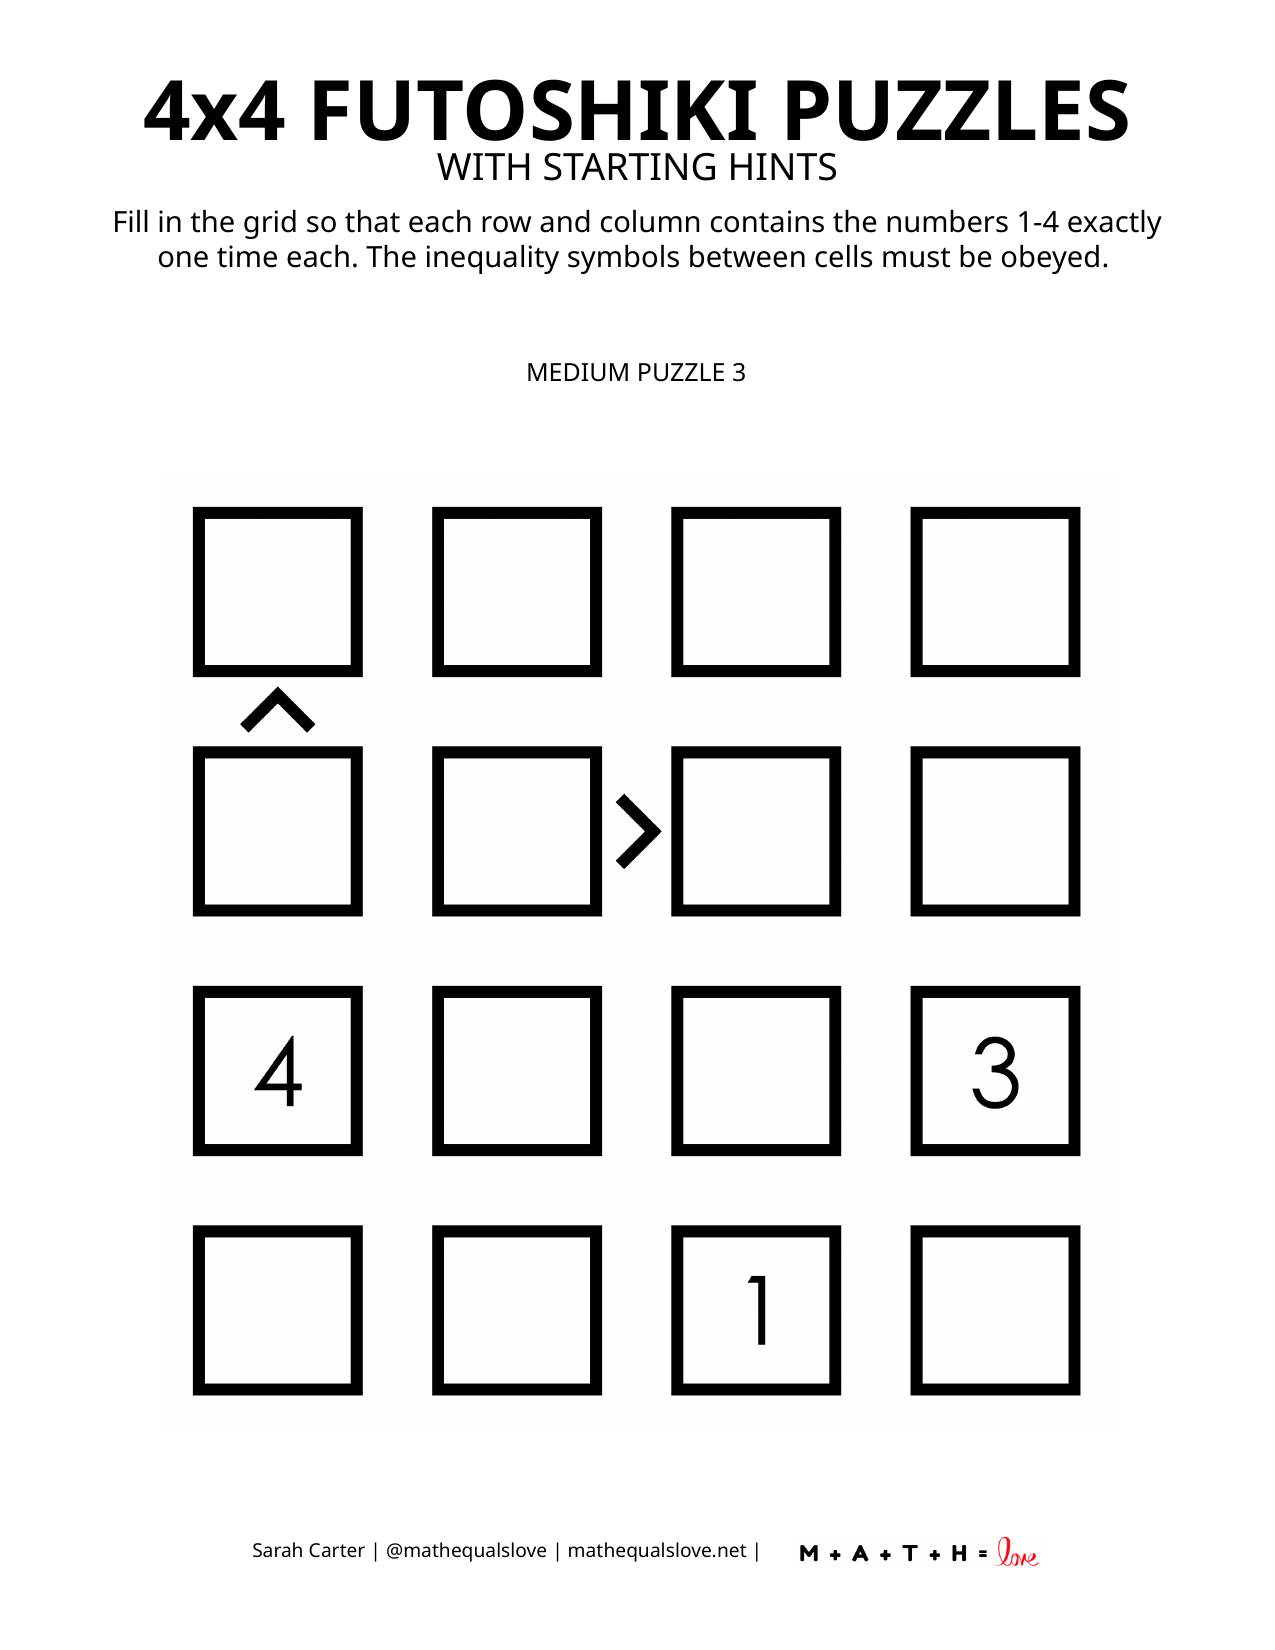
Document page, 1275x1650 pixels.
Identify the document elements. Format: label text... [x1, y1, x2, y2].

text_box Fill in the grid so that each row and column contains the numbers 1-4 exactly one time each. The inequality symbols between cells must be obeyed. [0, 196, 1275, 281]
picture [157, 472, 1116, 1430]
text_box Sarah Carter | @mathequalslove | mathequalslove.net | [237, 1531, 1071, 1570]
text_box 4x4 FUTOSHIKI PUZZLES [77, 50, 1198, 135]
picture [791, 1534, 1046, 1570]
text_box MEDIUM PUZZLE 3 [158, 356, 1115, 407]
text_box WITH STARTING HINTS [0, 135, 1275, 196]
